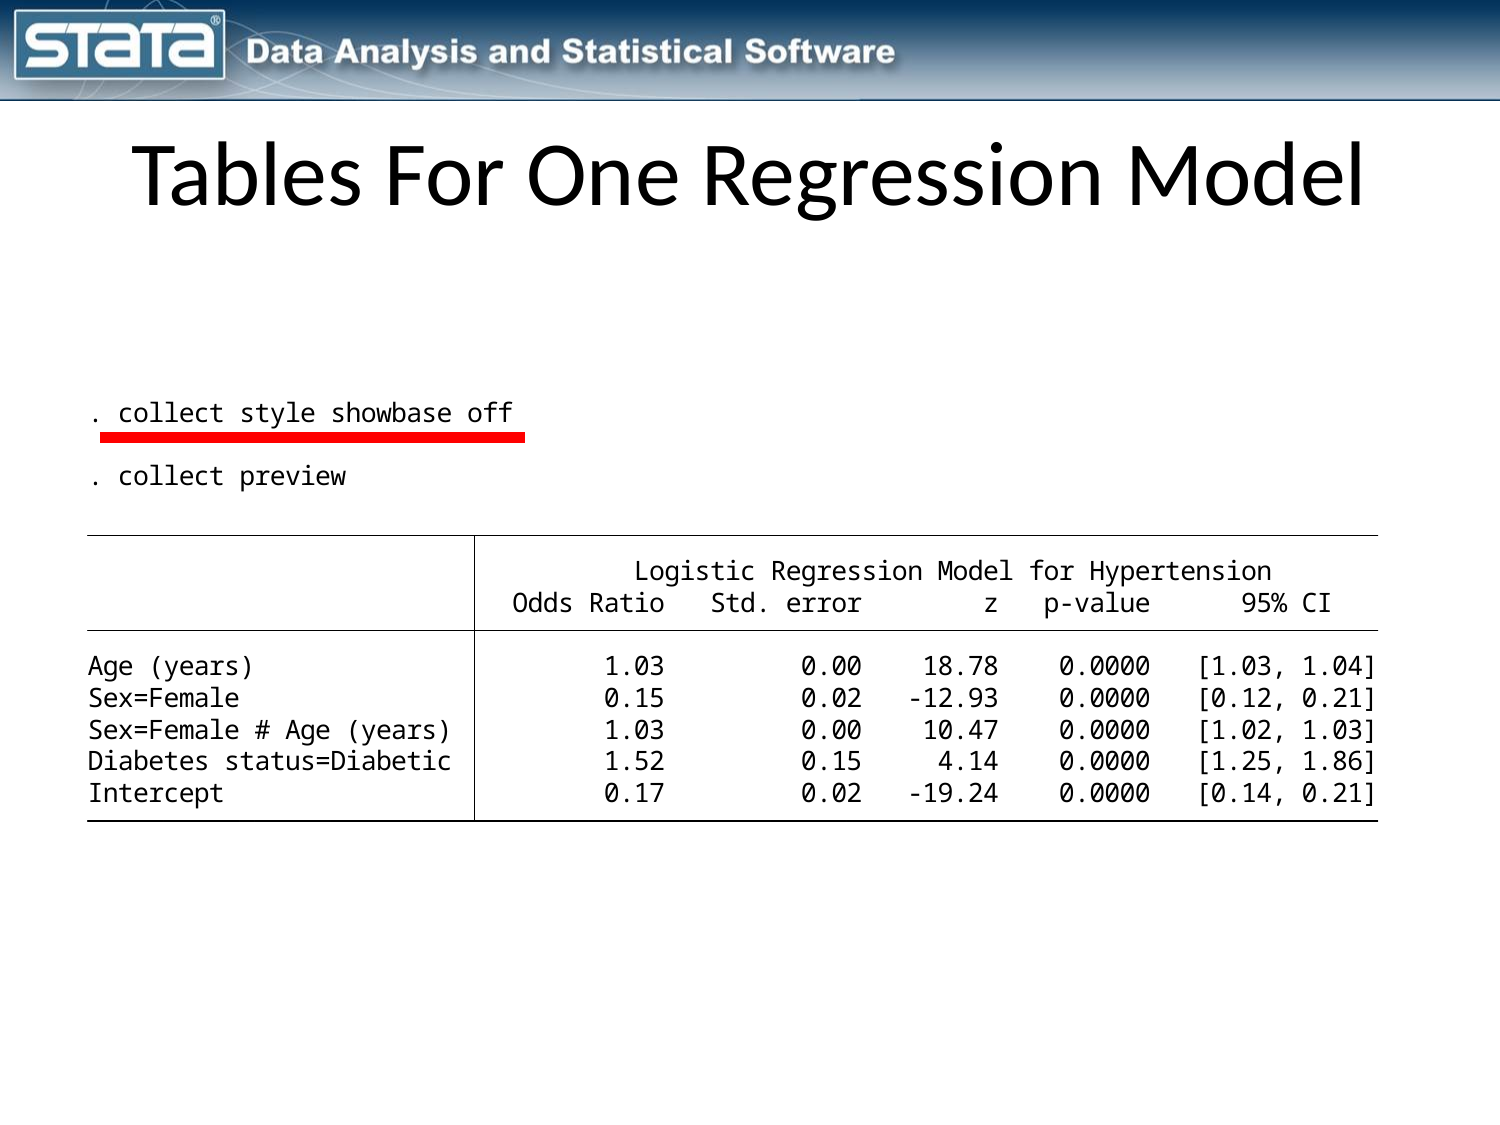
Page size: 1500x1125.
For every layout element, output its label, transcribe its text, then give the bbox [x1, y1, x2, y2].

title Tables For One Regression Model [0, 108, 1500, 238]
picture [74, 393, 1407, 838]
picture [0, 0, 1500, 102]
